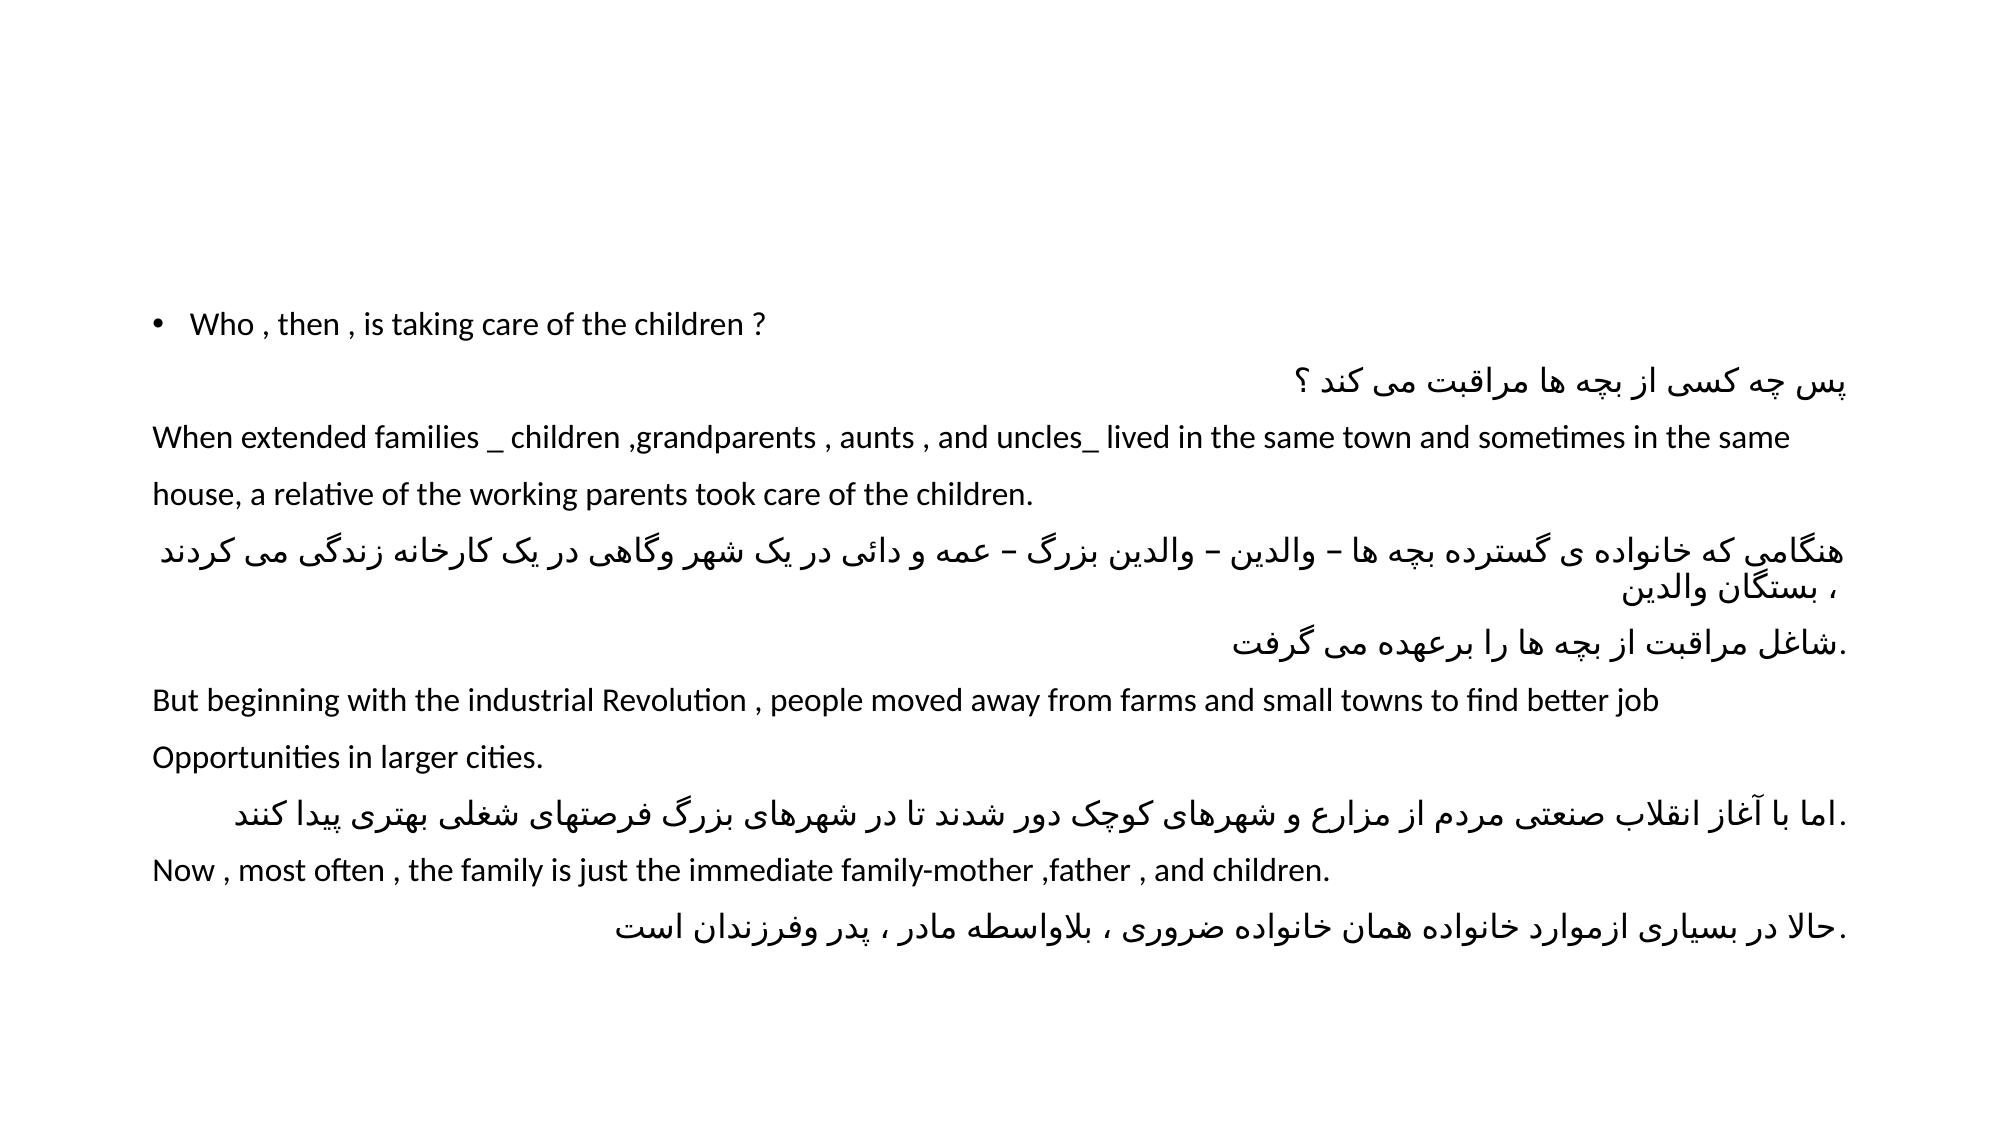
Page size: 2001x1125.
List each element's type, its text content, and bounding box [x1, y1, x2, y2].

list Who , then , is taking care of the children ? پس چه کسی از بچه ها مراقبت می کند ؟ When extended families _ children ,grandparents , aunts , and uncles_ lived in the same town and sometimes in the same house, a relative of the working parents took care of the children. هنگامی که خانواده ی گسترده بچه ها – والدین – والدین بزرگ – عمه و دائی در یک شهر وگاهی در یک کارخانه زندگی می کردند ، بستگان والدین شاغل مراقبت از بچه ها را برعهده می گرفت. But beginning with the industrial Revolution , people moved away from farms and small towns to find better job Opportunities in larger cities. اما با آغاز انقلاب صنعتی مردم از مزارع و شهرهای کوچک دور شدند تا در شهرهای بزرگ فرصتهای شغلی بهتری پیدا کنند. Now , most often , the family is just the immediate family-mother ,father , and children. حالا در بسیاری ازموارد خانواده همان خانواده ضروری ، بلاواسطه مادر ، پدر وفرزندان است. [137, 299, 1863, 1014]
